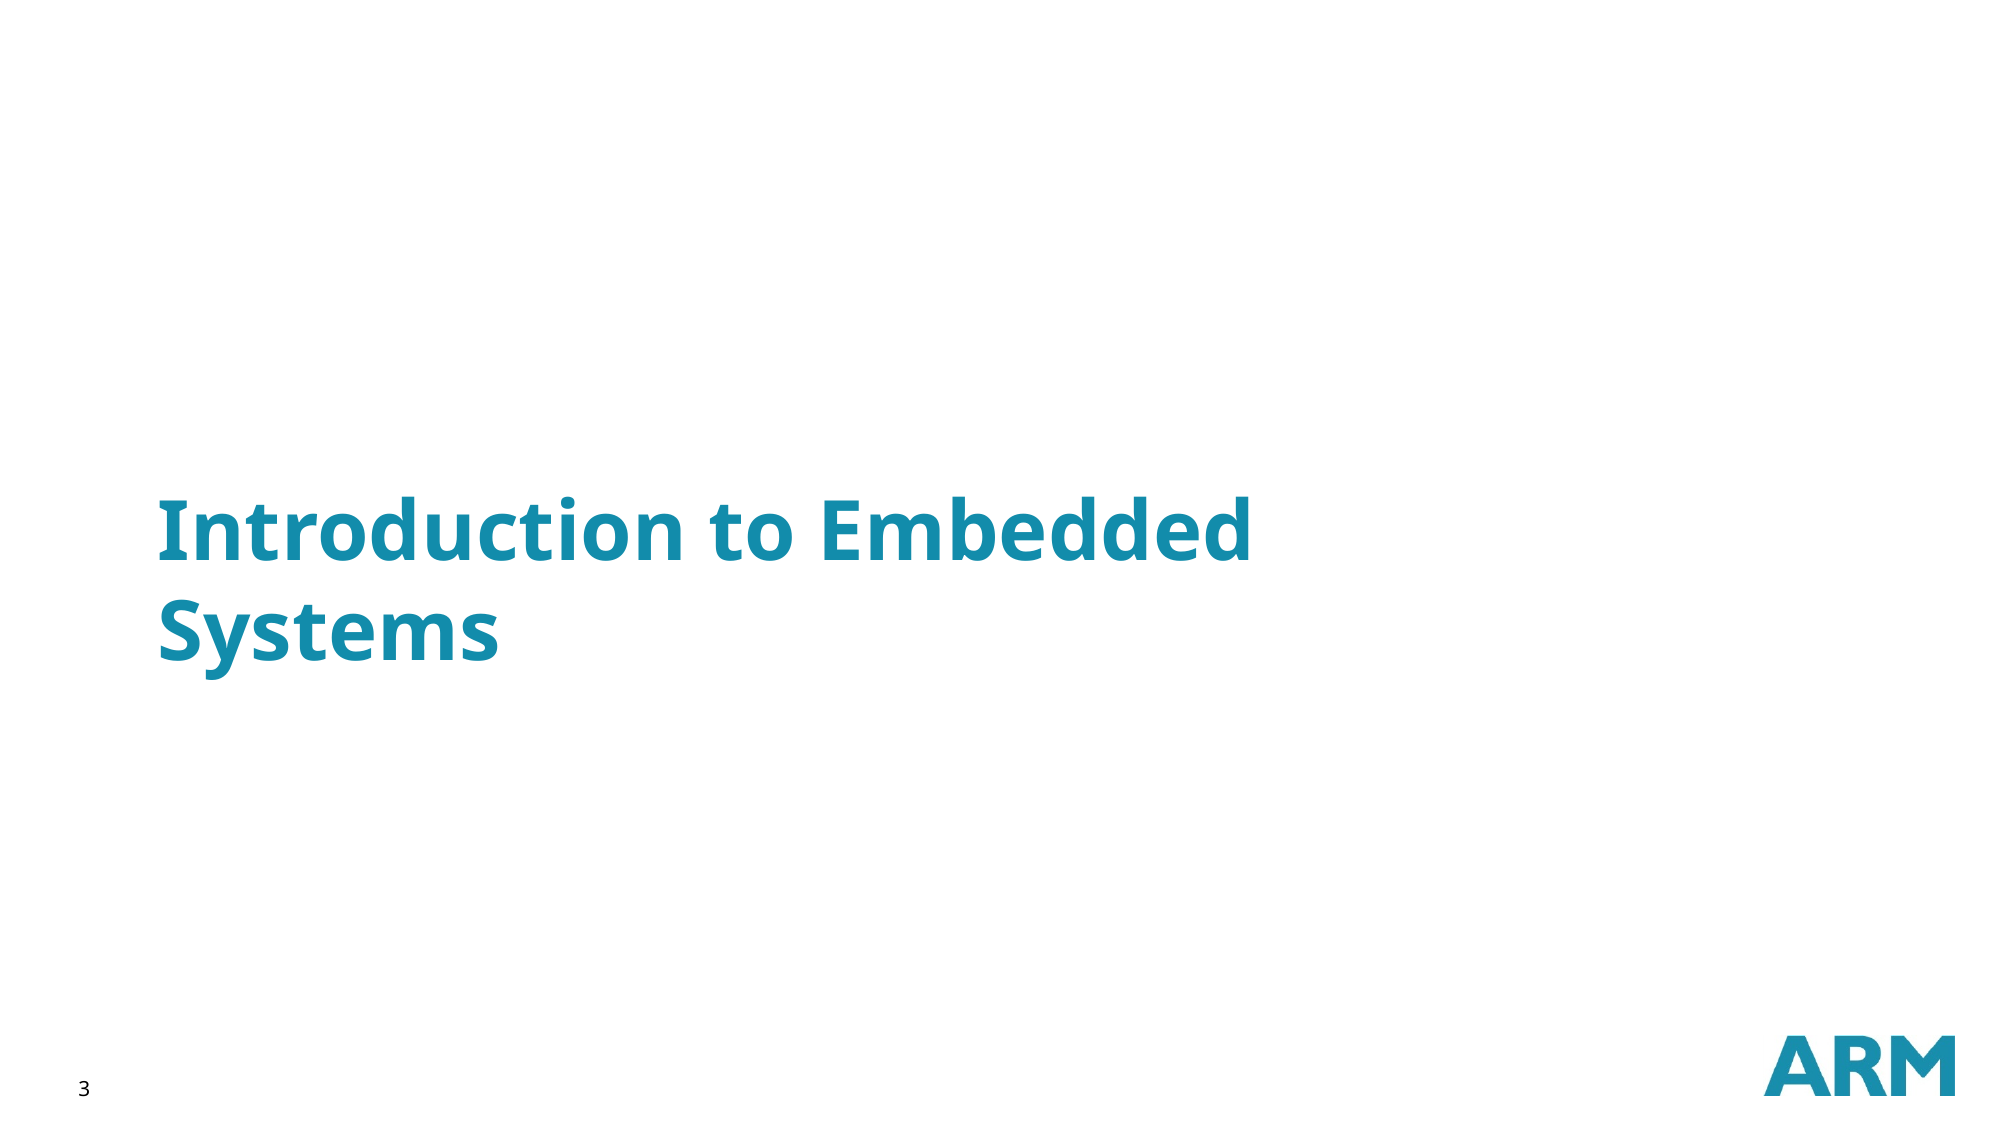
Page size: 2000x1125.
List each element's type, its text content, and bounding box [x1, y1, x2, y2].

title Introduction to Embedded Systems [157, 477, 1858, 777]
picture [1763, 1035, 1955, 1096]
